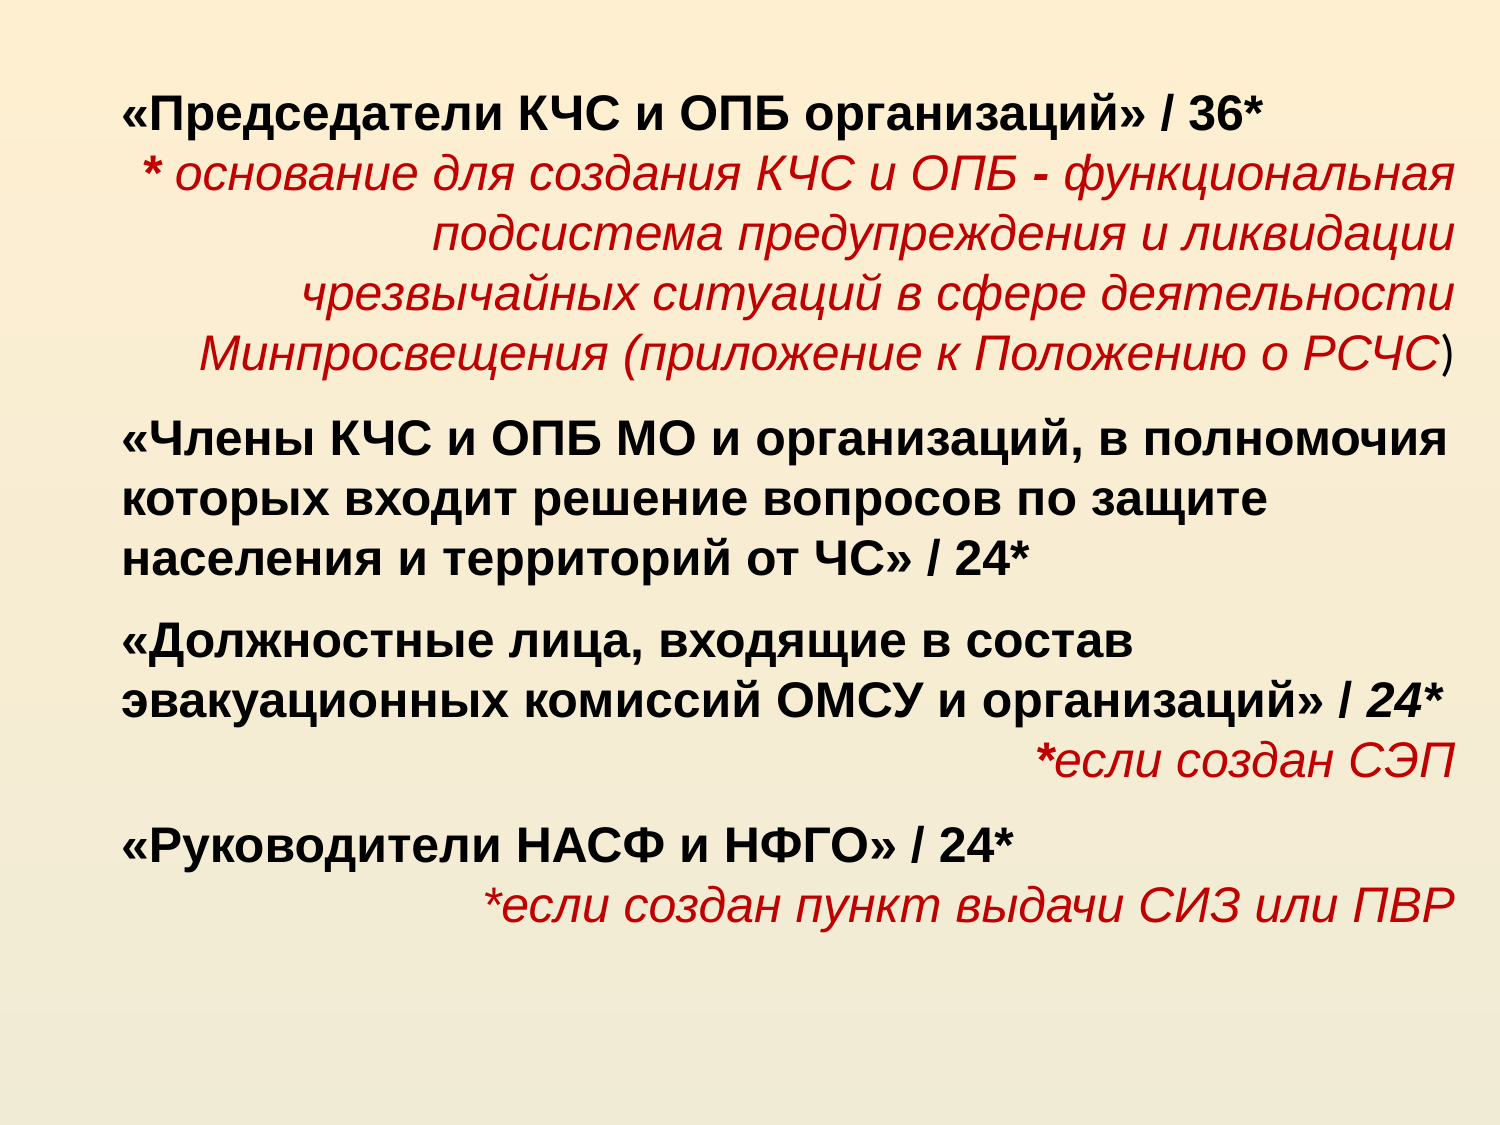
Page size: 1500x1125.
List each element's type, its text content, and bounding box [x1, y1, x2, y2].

text_box «Председатели КЧС и ОПБ организаций» / 36* * основание для создания КЧС и ОПБ - функциональная подсистема предупреждения и ликвидации чрезвычайных ситуаций в сфере деятельности Минпросвещения (приложение к Положению о РСЧС) «Члены КЧС и ОПБ МО и организаций, в полномочия которых входит решение вопросов по защите населения и территорий от ЧС» / 24* «Должностные лица, входящие в состав эвакуационных комиссий ОМСУ и организаций» / 24* *если создан СЭП «Руководители НАСФ и НФГО» / 24* *если создан пункт выдачи СИЗ или ПВР [106, 72, 1471, 1125]
